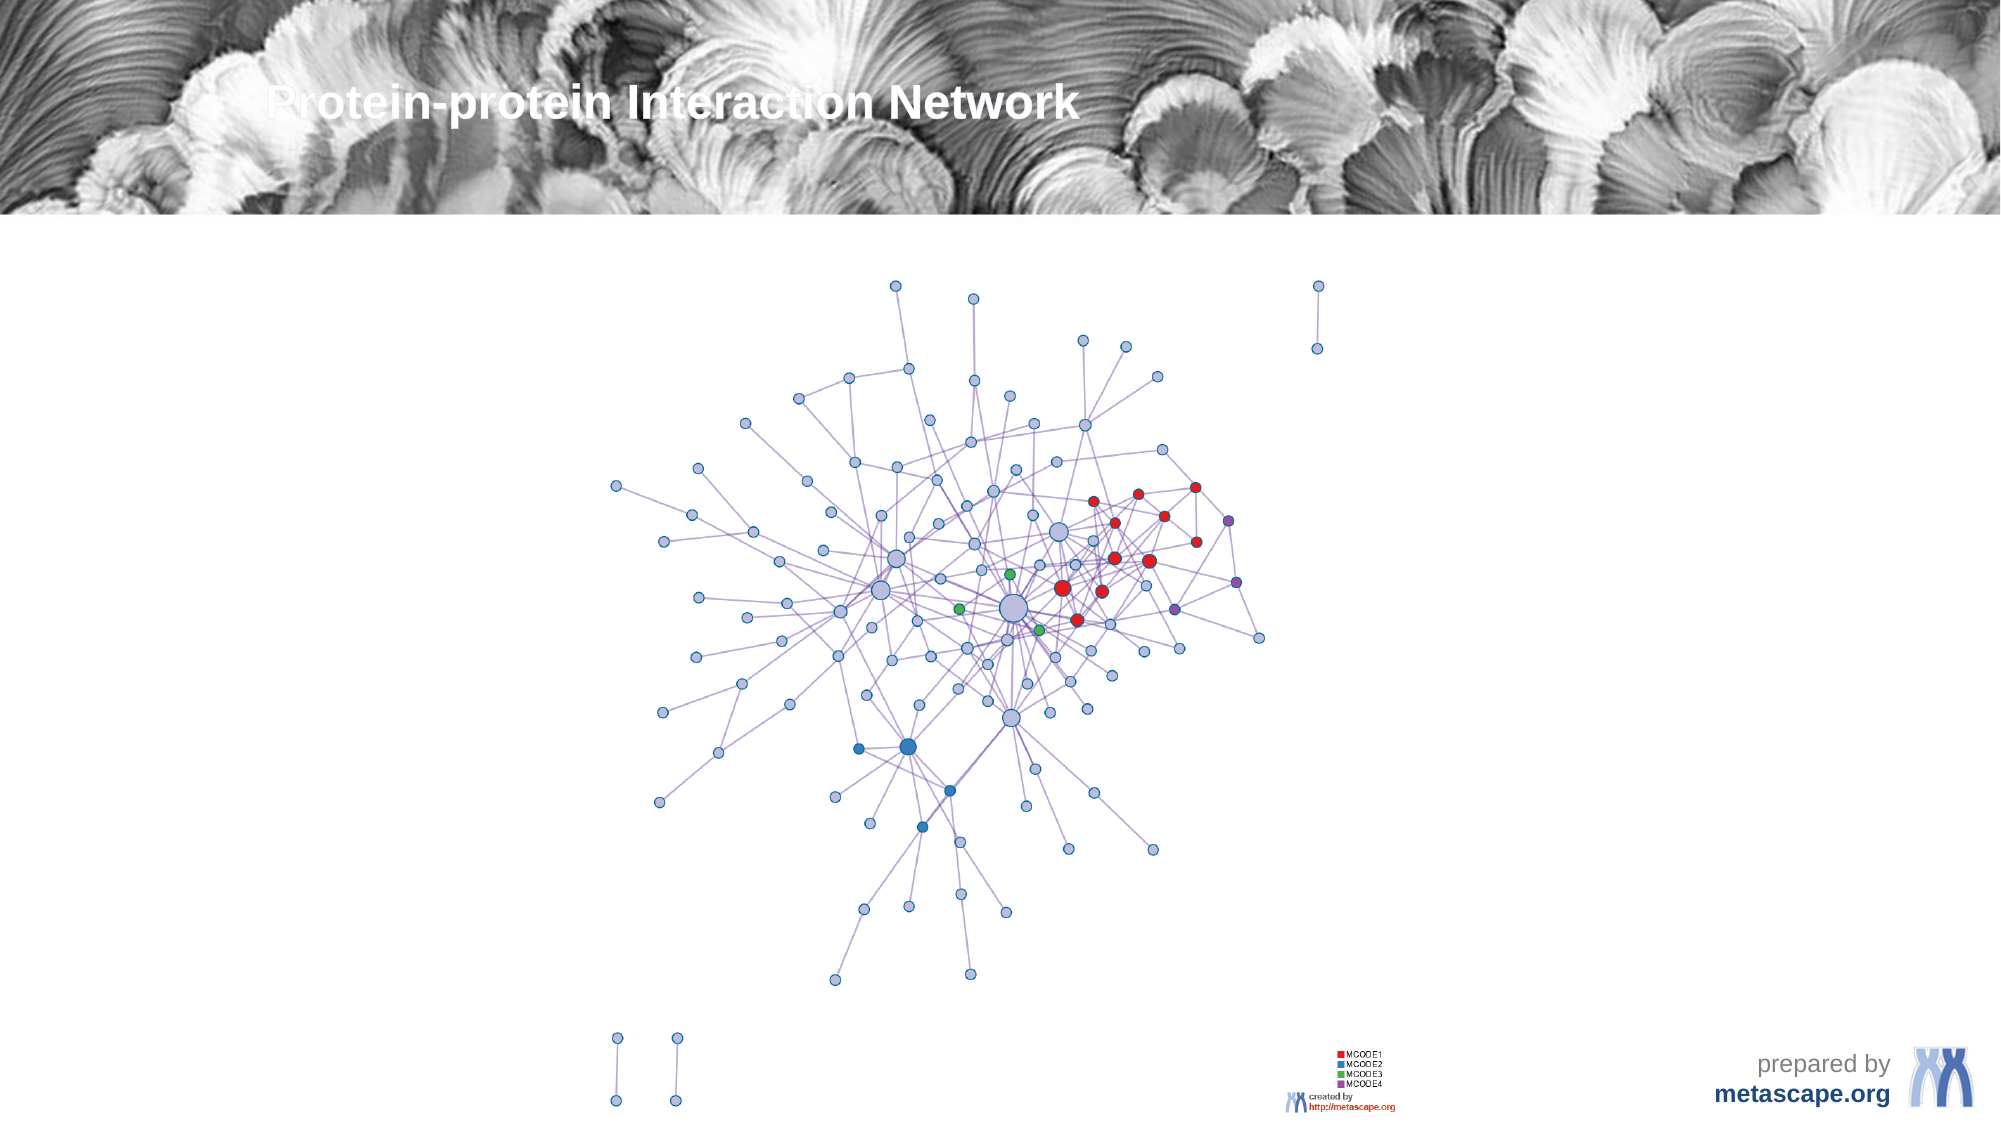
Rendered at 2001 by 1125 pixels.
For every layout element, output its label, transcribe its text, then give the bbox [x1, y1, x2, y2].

picture [0, 0, 2001, 1125]
title Protein-protein Interaction Network [249, 61, 1602, 137]
